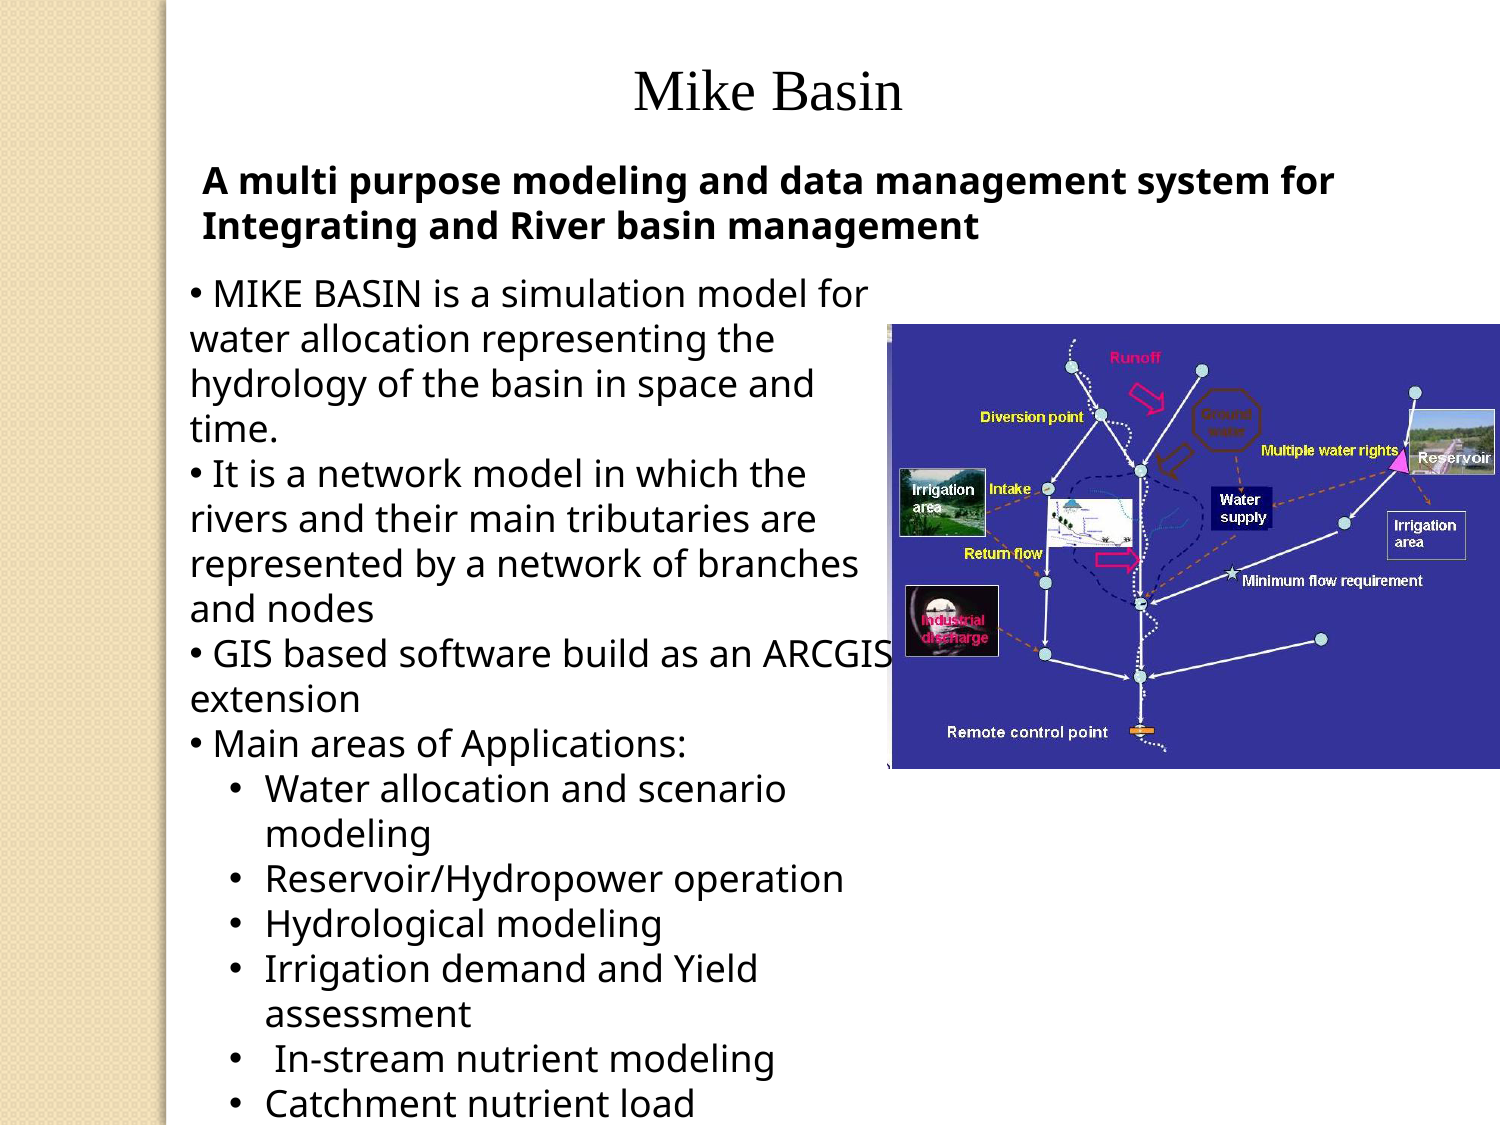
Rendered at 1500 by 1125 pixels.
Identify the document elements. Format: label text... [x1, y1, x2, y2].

text_box Mike Basin [99, 24, 1438, 150]
text_box A multi purpose modeling and data management system for Integrating and River basin management [187, 149, 1363, 300]
text_box MIKE BASIN is a simulation model for water allocation representing the hydrology of the basin in space and time. It is a network model in which the rivers and their main tributaries are represented by a network of branches and nodes GIS based software build as an ARCGIS extension Main areas of Applications: Water allocation and scenario modeling Reservoir/Hydropower operation Hydrological modeling Irrigation demand and Yield assessment In-stream nutrient modeling Catchment nutrient load assessment TS data management and analysis [174, 262, 913, 1125]
picture [887, 324, 1500, 769]
